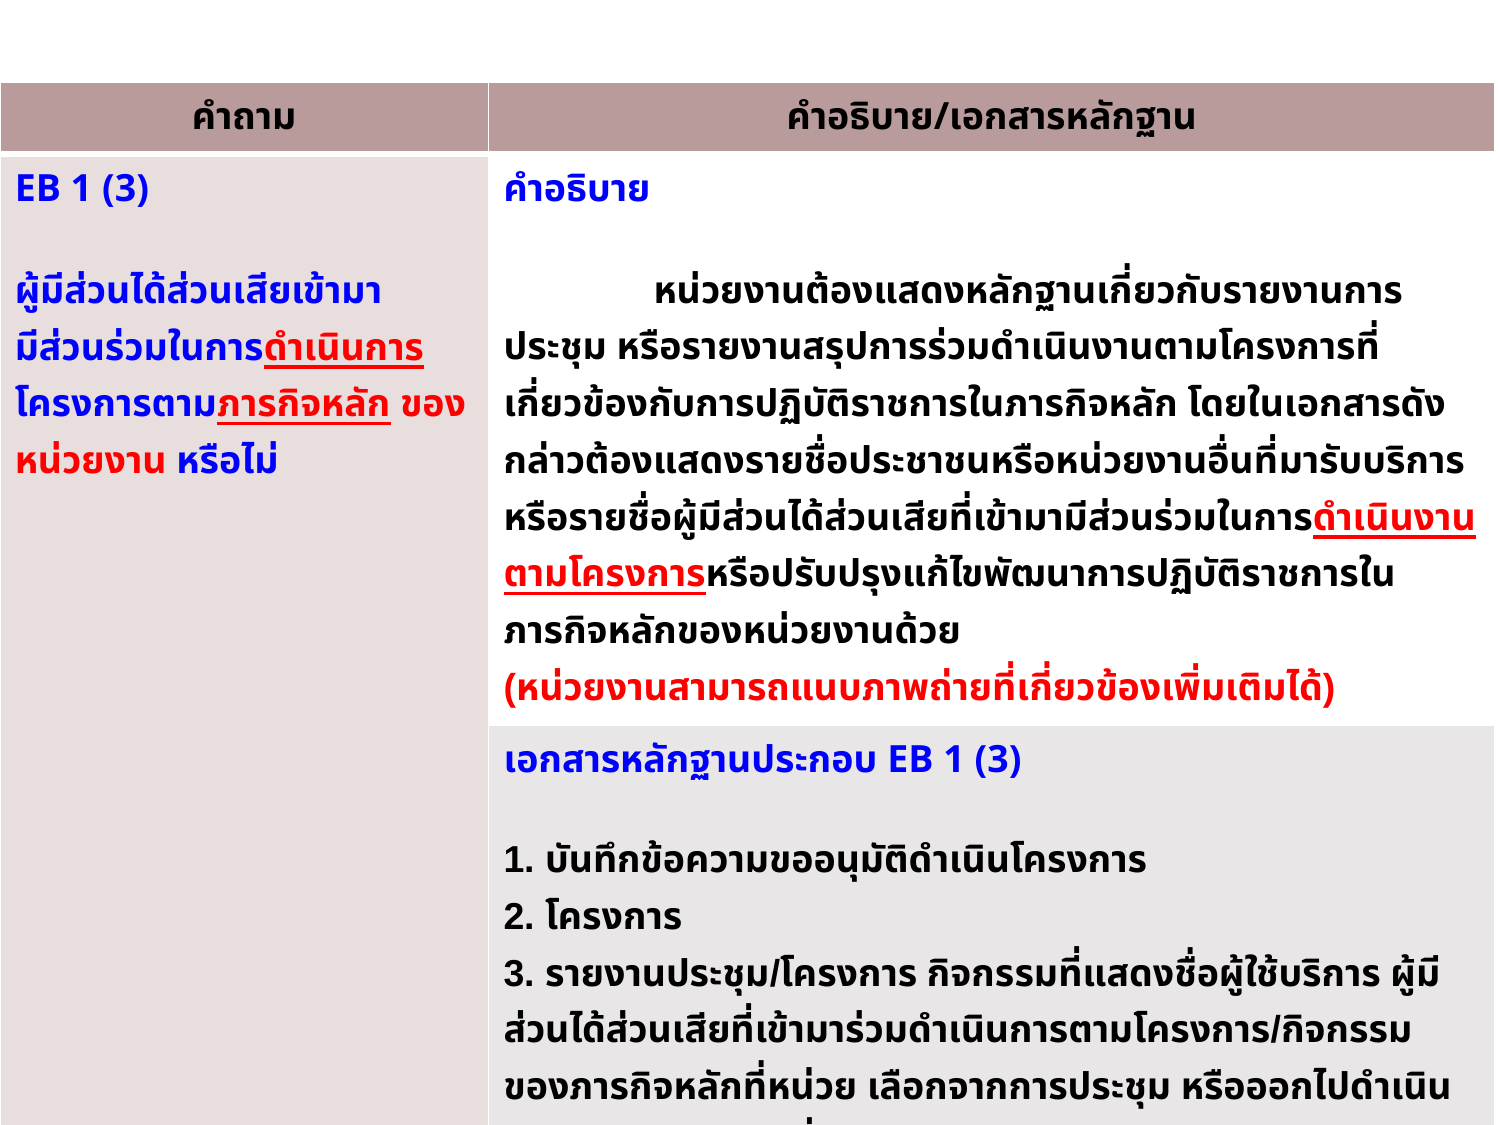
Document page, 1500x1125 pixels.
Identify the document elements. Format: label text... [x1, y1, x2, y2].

table_cell เอกสารหลักฐานประกอบ EB 1 (3) 1. บันทึกข้อความขออนุมัติดำเนินโครงการ 2. โครงการ 3. รายงานประชุม/โครงการ กิจกรรมที่แสดงชื่อผู้ใช้บริการ ผู้มีส่วนได้ส่วนเสียที่เข้ามาร่วมดำเนินการตามโครงการ/กิจกรรม ของภารกิจหลักที่หน่วย เลือกจากการประชุม หรือออกไปดำเนินกิจกรรมนอกสถานที่ 4. ภาพถ่ายกิจกรรมประกอบเพิ่มเติม [489, 726, 1494, 1125]
table_header คำอธิบาย/เอกสารหลักฐาน [489, 83, 1494, 151]
table_cell คำอธิบาย หน่วยงานต้องแสดงหลักฐานเกี่ยวกับรายงานการประชุม หรือรายงานสรุปการร่วมดำเนินงานตามโครงการที่เกี่ยวข้องกับการปฏิบัติราชการในภารกิจหลัก โดยในเอกสารดังกล่าวต้องแสดงรายชื่อประชาชนหรือหน่วยงานอื่นที่มารับบริการ หรือรายชื่อผู้มีส่วนได้ส่วนเสียที่เข้ามามีส่วนร่วมในการดำเนินงานตามโครงการหรือปรับปรุงแก้ไขพัฒนาการปฏิบัติราชการในภารกิจหลักของหน่วยงานด้วย (หน่วยงานสามารถแนบภาพถ่ายที่เกี่ยวข้องเพิ่มเติมได้) [489, 157, 1494, 724]
table_header คำถาม [1, 83, 488, 151]
table_cell EB 1 (3) ผู้มีส่วนได้ส่วนเสียเข้ามา มีส่วนร่วมในการดำเนินการ โครงการตามภารกิจหลัก ของหน่วยงาน หรือไม่ [1, 157, 488, 1125]
